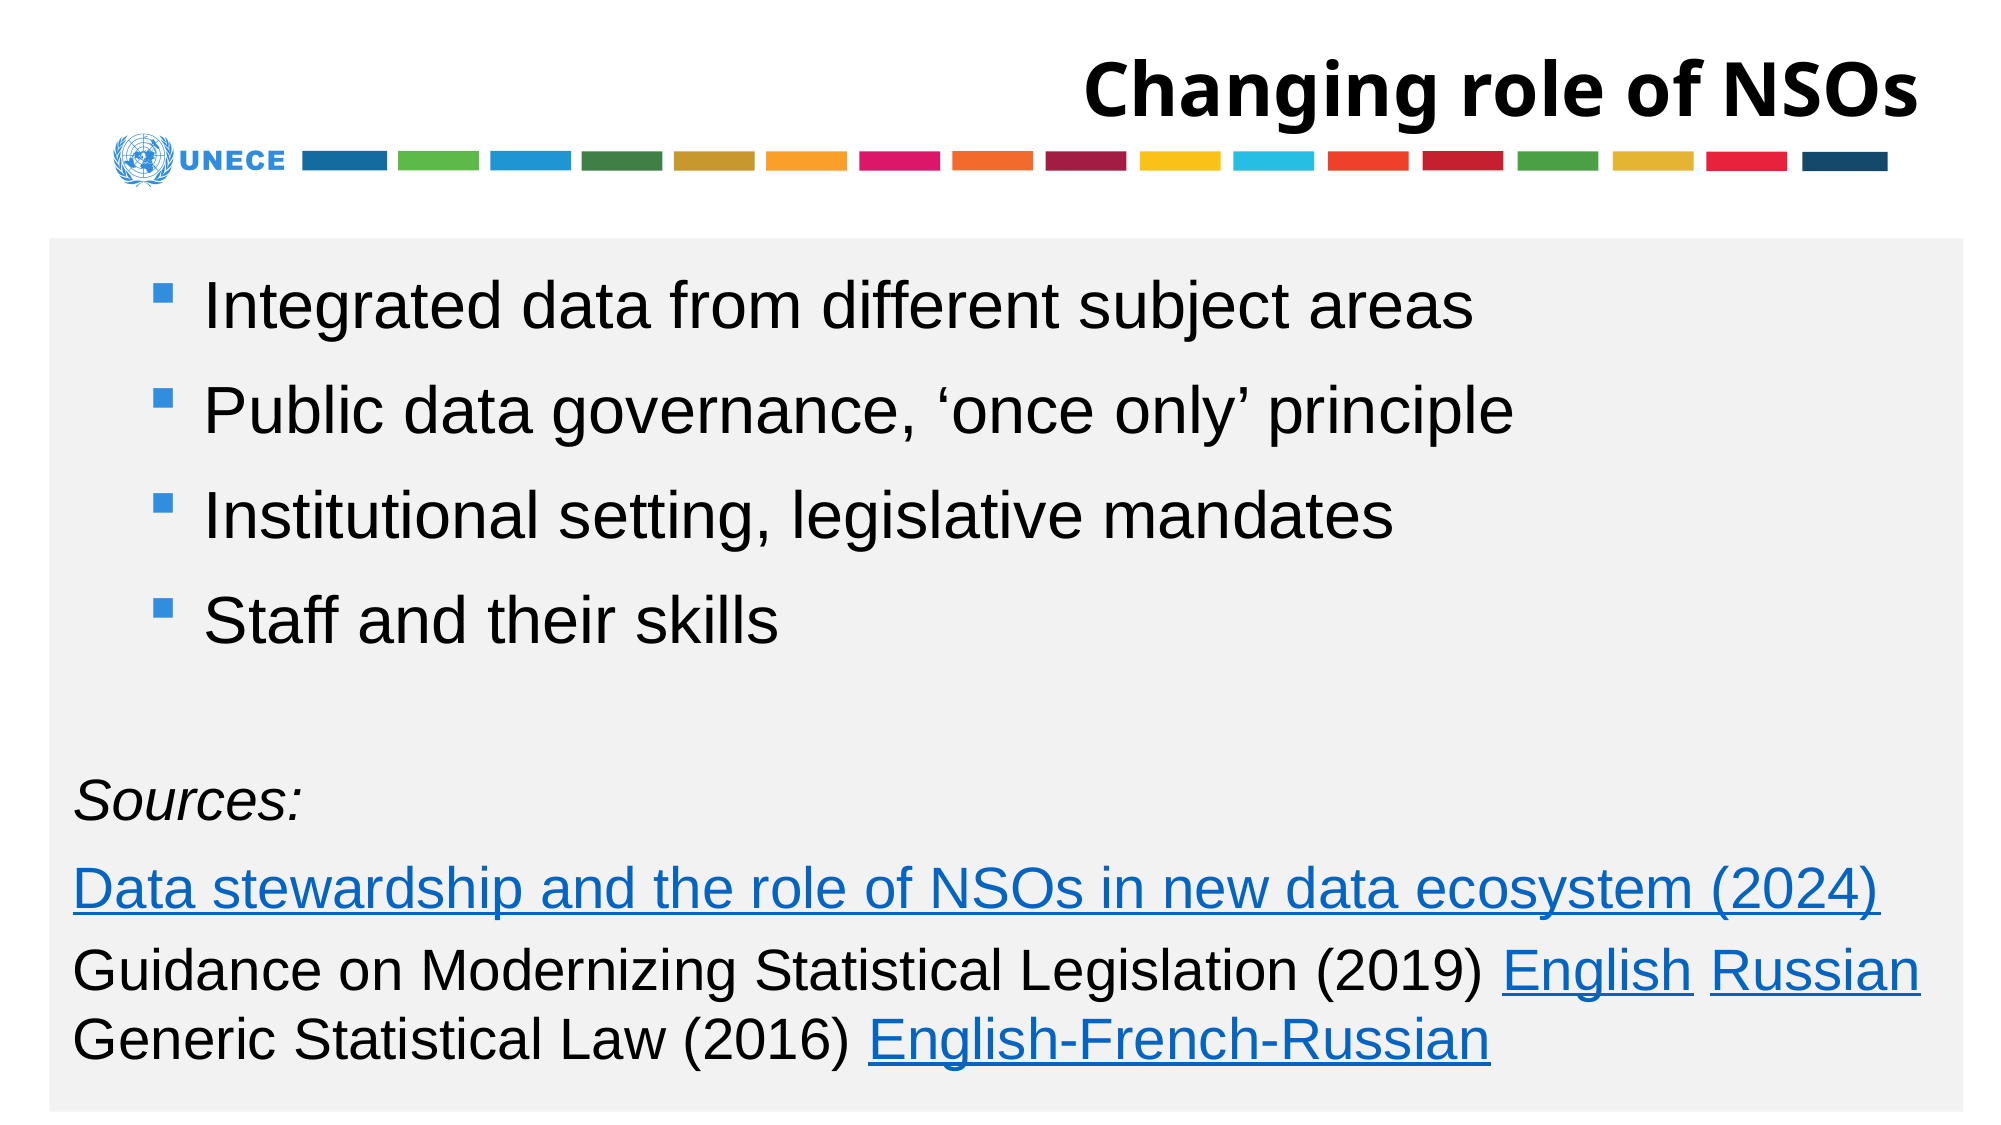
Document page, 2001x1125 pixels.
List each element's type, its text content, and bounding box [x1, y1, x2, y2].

picture [109, 160, 287, 188]
title Changing role of NSOs [49, 13, 1936, 160]
list Integrated data from different subject areas Public data governance, ‘once only’ principle Institutional setting, legislative mandates Staff and their skills Sources: Data stewardship and the role of NSOs in new data ecosystem (2024) Guidance on Modernizing Statistical Legislation (2019) English Russian Generic Statistical Law (2016) English-French-Russian [49, 238, 1964, 1112]
